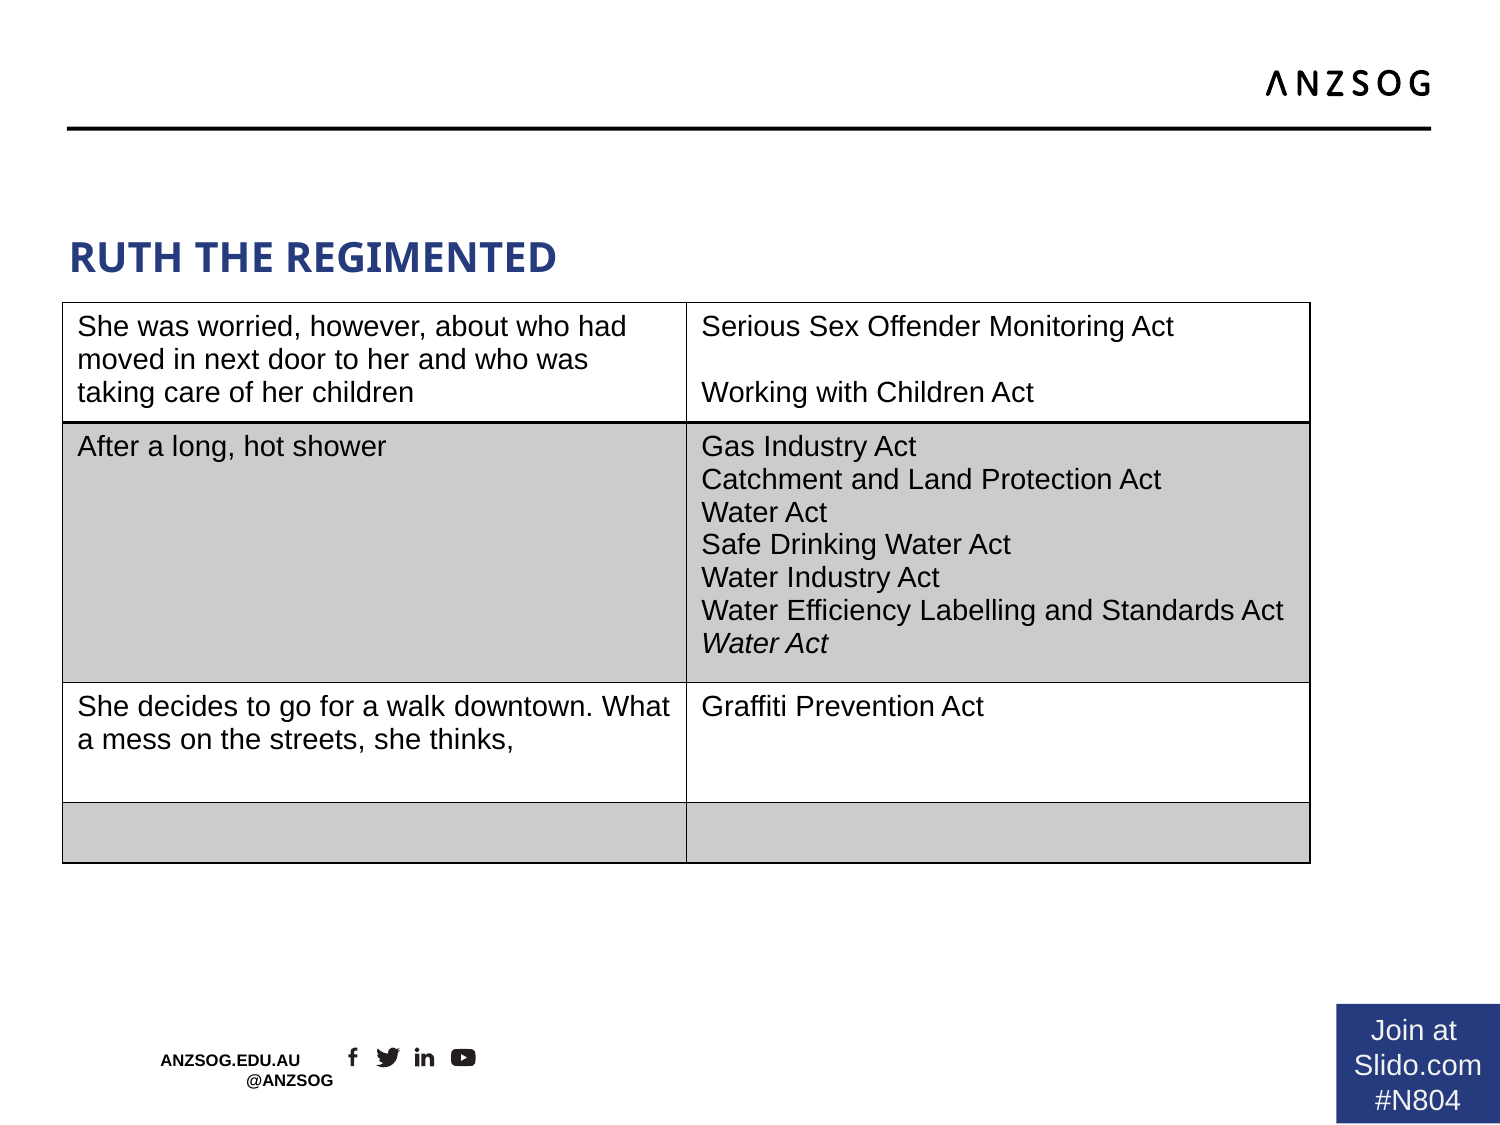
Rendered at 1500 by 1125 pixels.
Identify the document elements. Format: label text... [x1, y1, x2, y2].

table_cell Gas Industry Act Catchment and Land Protection Act Water Act Safe Drinking Water Act Water Industry Act Water Efficiency Labelling and Standards Act Water Act [687, 424, 1309, 682]
table_cell Graffiti Prevention Act [687, 683, 1309, 802]
table_cell She decides to go for a walk downtown. What a mess on the streets, she thinks, [63, 683, 686, 802]
table_header She was worried, however, about who had moved in next door to her and who was taking care of her children [63, 303, 686, 421]
table_cell After a long, hot shower [63, 424, 686, 682]
table_cell [687, 803, 1309, 862]
table_cell [63, 803, 686, 862]
title RUTH the regimented [53, 138, 1430, 289]
table_header Serious Sex Offender Monitoring Act Working with Children Act [687, 303, 1309, 421]
text_box Join at Slido.com #N804 [1336, 1003, 1500, 1124]
